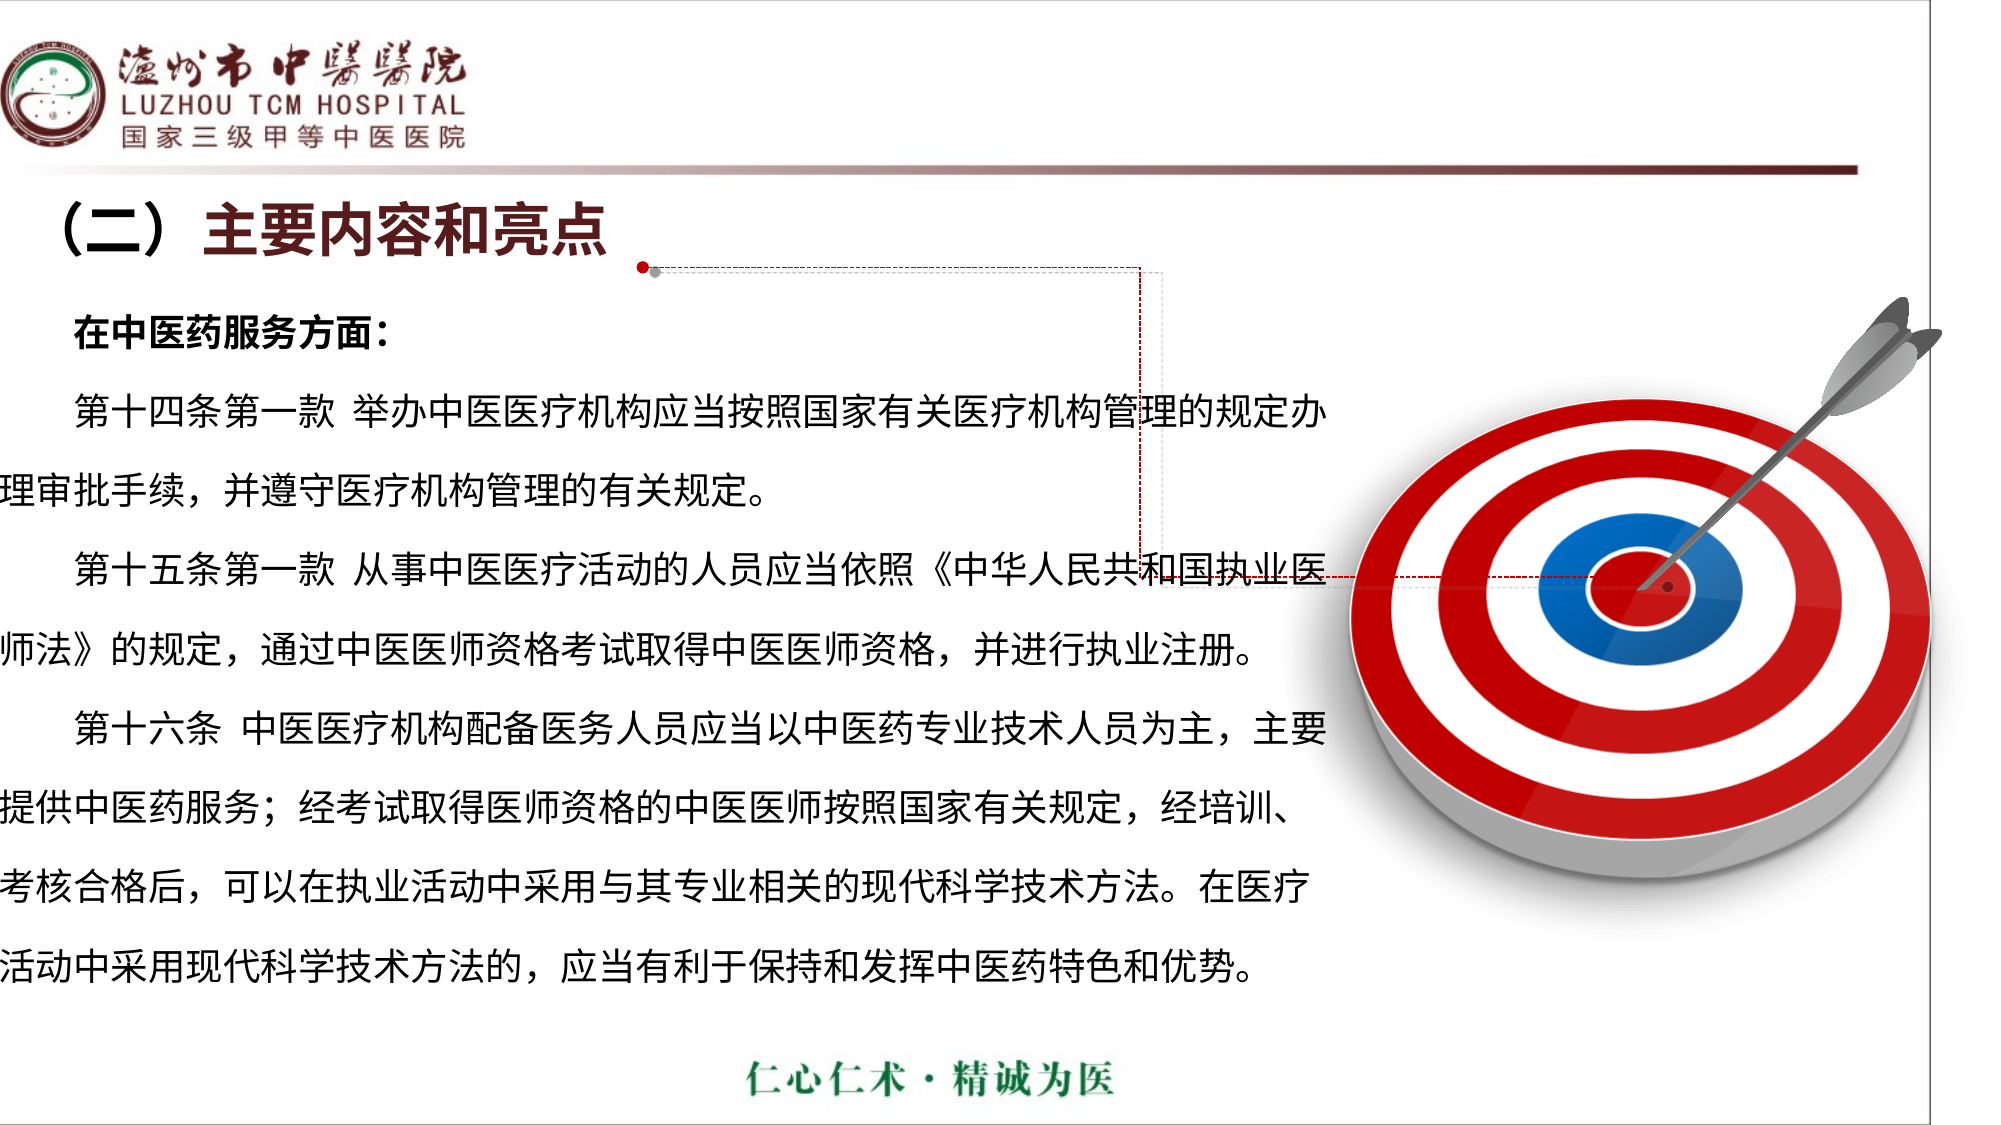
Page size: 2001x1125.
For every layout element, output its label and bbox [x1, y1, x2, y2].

text_box [642, 267, 1637, 578]
picture [0, 0, 2000, 1125]
text_box [1636, 296, 1943, 594]
